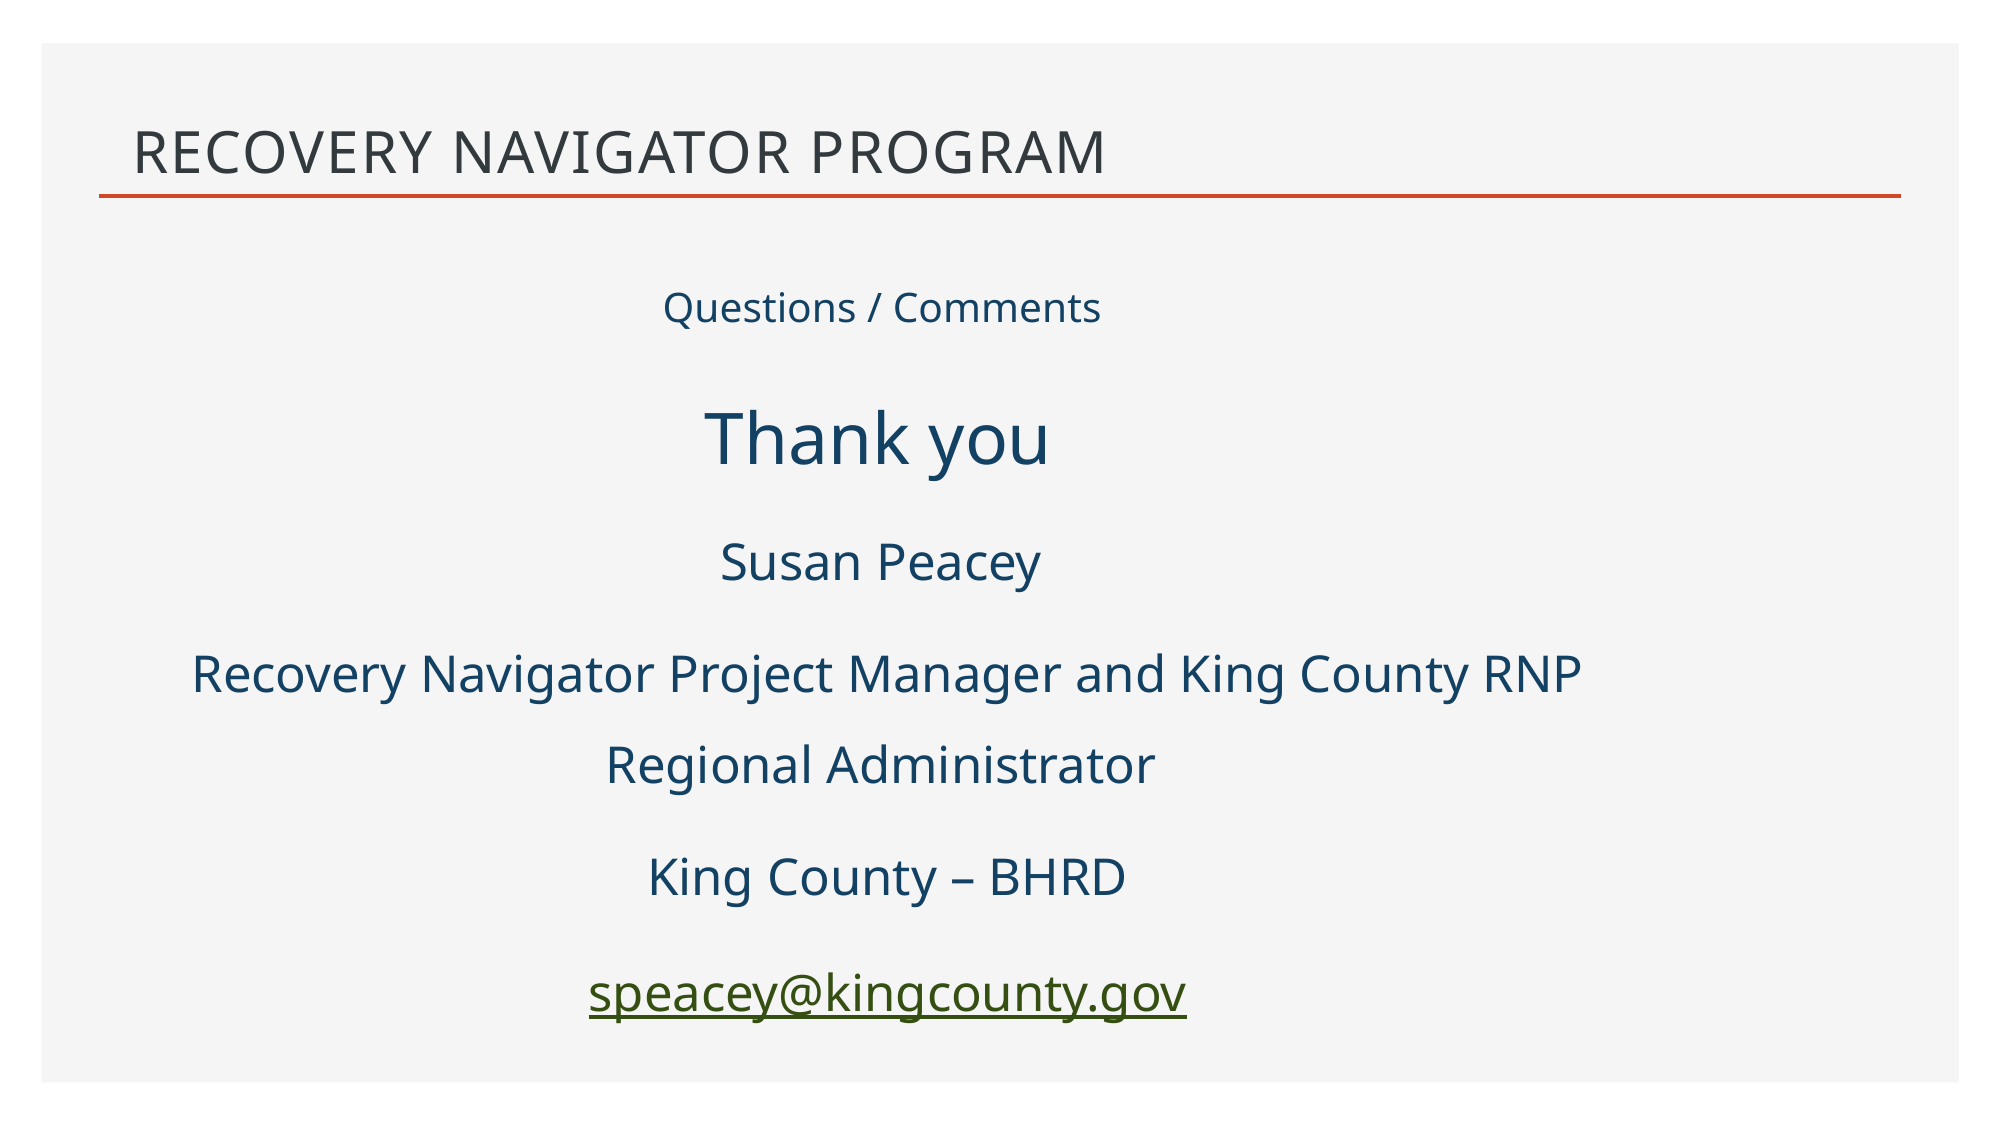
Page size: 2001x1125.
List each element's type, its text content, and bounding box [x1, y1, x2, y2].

title Recovery Navigator Program [117, 86, 1246, 192]
text_box Questions / Comments Thank you Susan Peacey Recovery Navigator Project Manager and King County RNP Regional Administrator King County – BHRD speacey@kingcounty.gov [88, 250, 1687, 1039]
